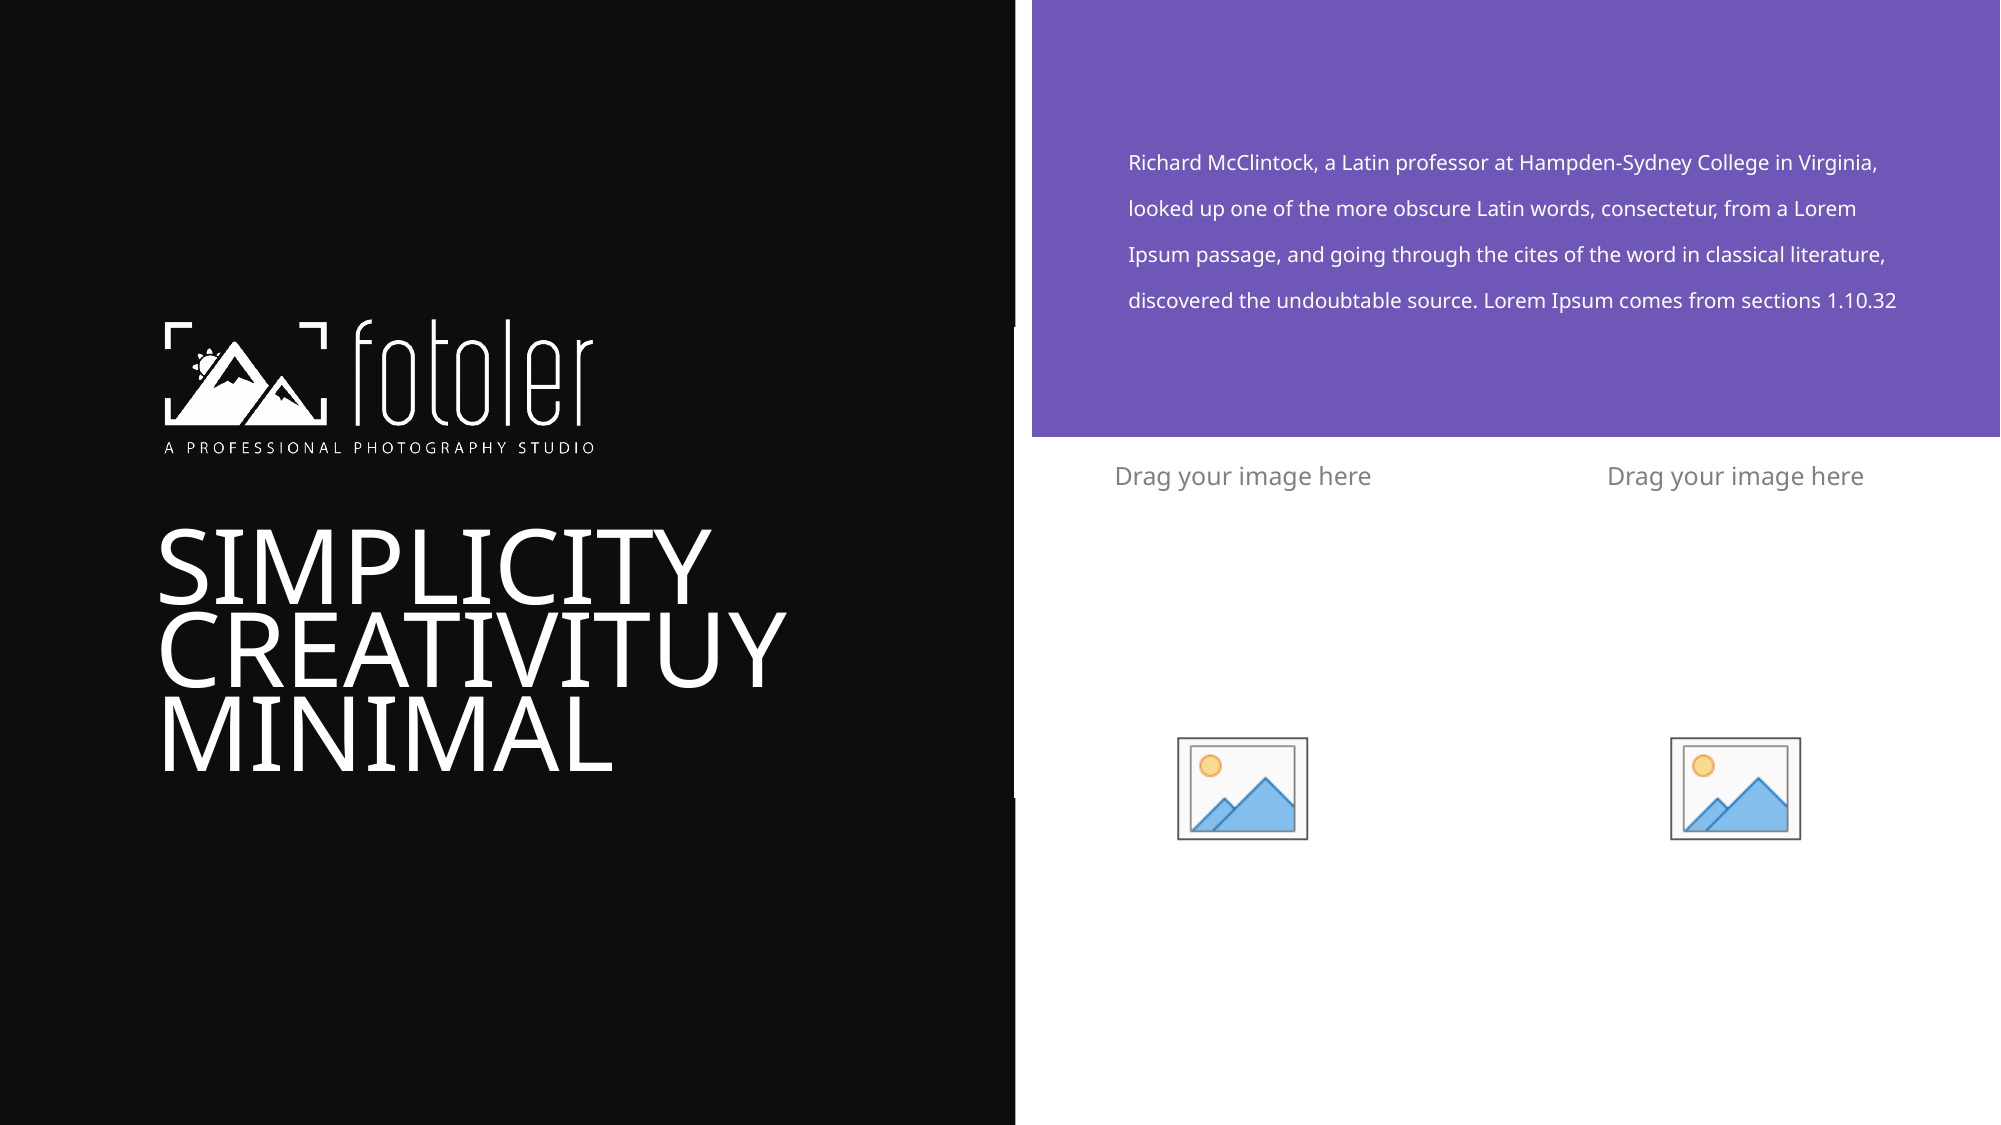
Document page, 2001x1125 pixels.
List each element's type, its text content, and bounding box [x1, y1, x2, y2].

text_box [140, 315, 875, 809]
text_box [1031, 0, 2000, 438]
text_box [0, 0, 1016, 1125]
text_box Richard McClintock, a Latin professor at Hampden-Sydney College in Virginia, looked up one of the more obscure Latin words, consectetur, from a Lorem Ipsum passage, and going through the cites of the word in classical literature, discovered the undoubtable source. Lorem Ipsum comes from sections 1.10.32 [1113, 121, 1919, 320]
picture [1471, 453, 2000, 1125]
picture [1032, 453, 1455, 1125]
